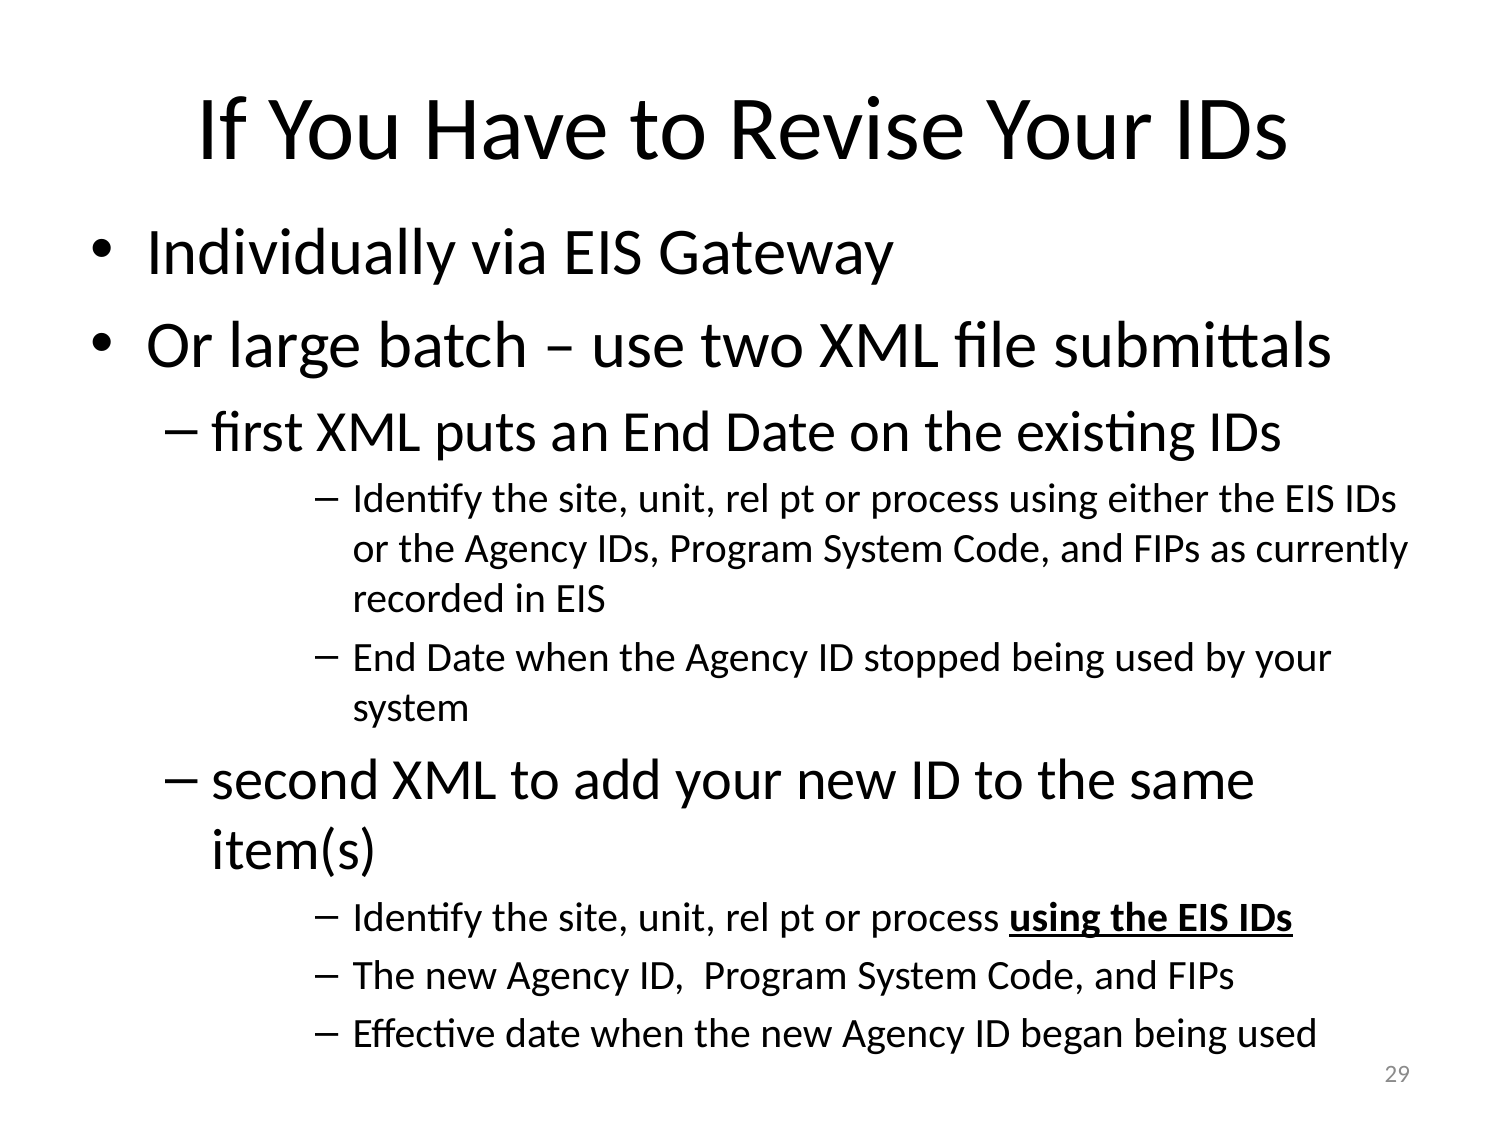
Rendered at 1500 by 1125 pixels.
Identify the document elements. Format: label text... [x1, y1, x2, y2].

list Individually via EIS Gateway Or large batch – use two XML file submittals first XML puts an End Date on the existing IDs Identify the site, unit, rel pt or process using either the EIS IDs or the Agency IDs, Program System Code, and FIPs as currently recorded in EIS End Date when the Agency ID stopped being used by your system second XML to add your new ID to the same item(s) Identify the site, unit, rel pt or process using the EIS IDs The new Agency ID, Program System Code, and FIPs Effective date when the new Agency ID began being used [75, 200, 1438, 1075]
slide_number 29 [1074, 1042, 1425, 1103]
title If You Have to Revise Your IDs [75, 45, 1413, 200]
